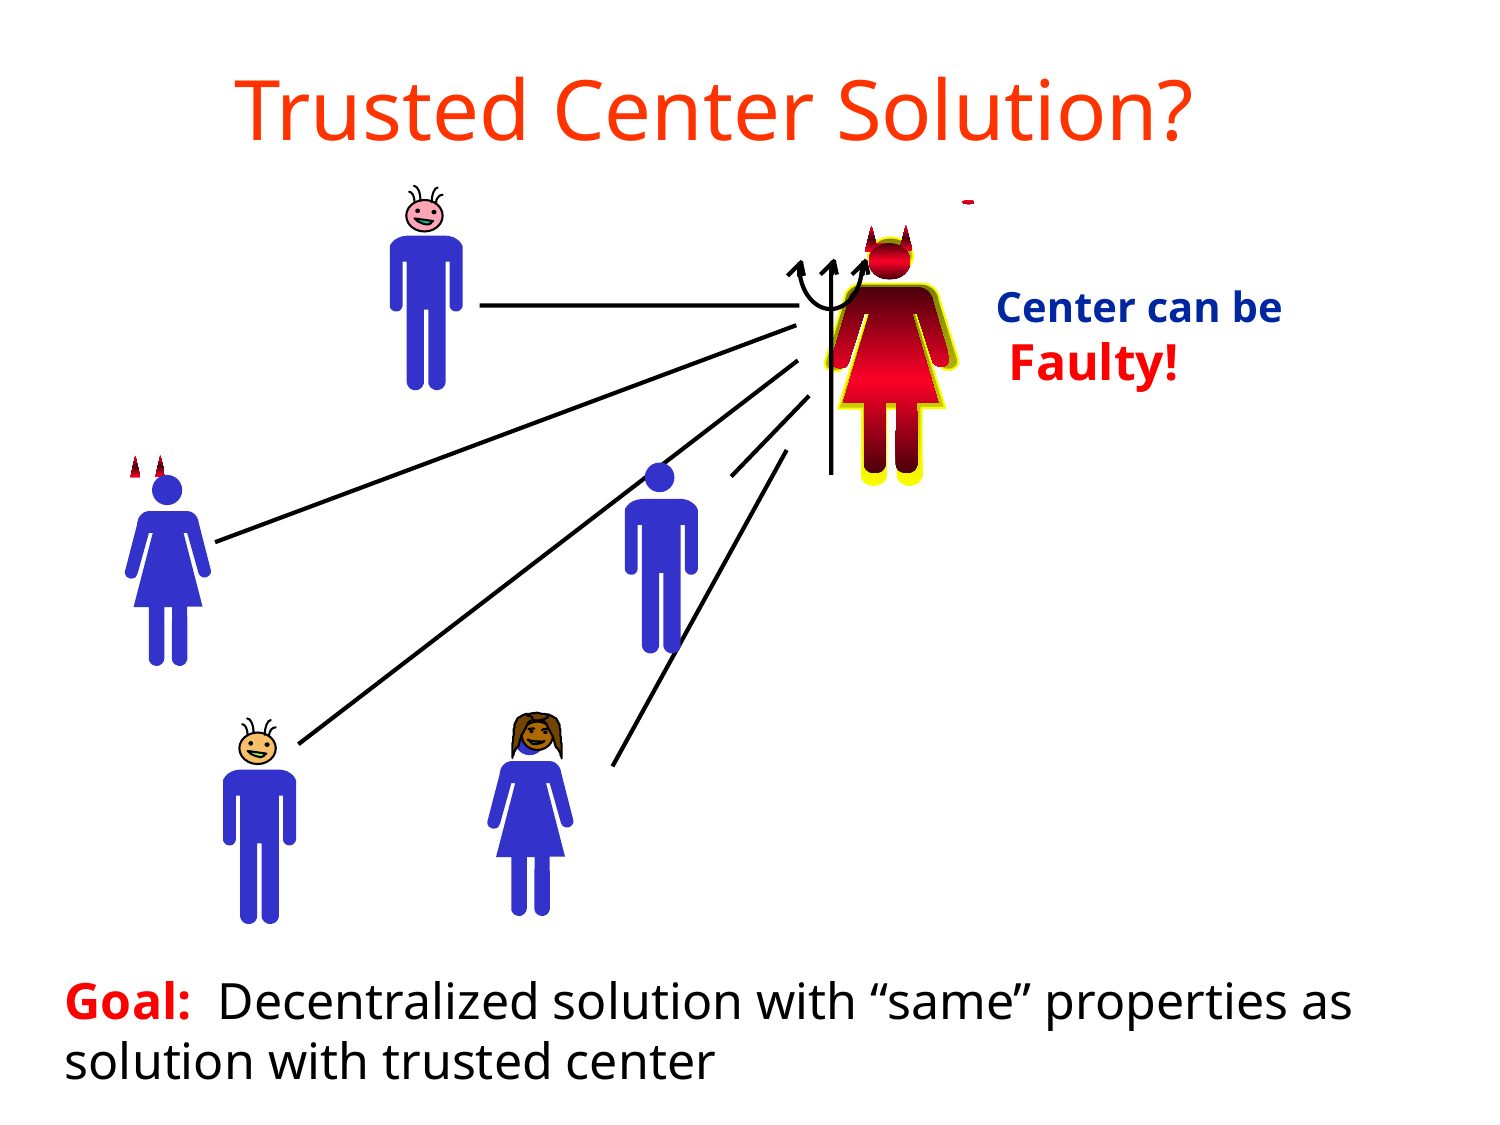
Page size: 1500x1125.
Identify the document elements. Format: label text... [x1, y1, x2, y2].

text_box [389, 198, 464, 391]
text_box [222, 732, 297, 925]
text_box Trusted Center Solution? [219, 50, 1211, 165]
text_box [824, 237, 959, 486]
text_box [405, 185, 444, 232]
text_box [512, 712, 563, 760]
text_box Goal: Decentralized solution with “same” properties as solution with trusted center [50, 962, 1450, 1097]
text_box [624, 462, 699, 654]
text_box [962, 200, 975, 205]
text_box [124, 474, 212, 667]
text_box [156, 455, 165, 473]
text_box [787, 224, 951, 476]
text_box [487, 724, 574, 917]
text_box [131, 455, 140, 473]
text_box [239, 718, 277, 765]
text_box Center can be Faulty! [980, 273, 1309, 398]
